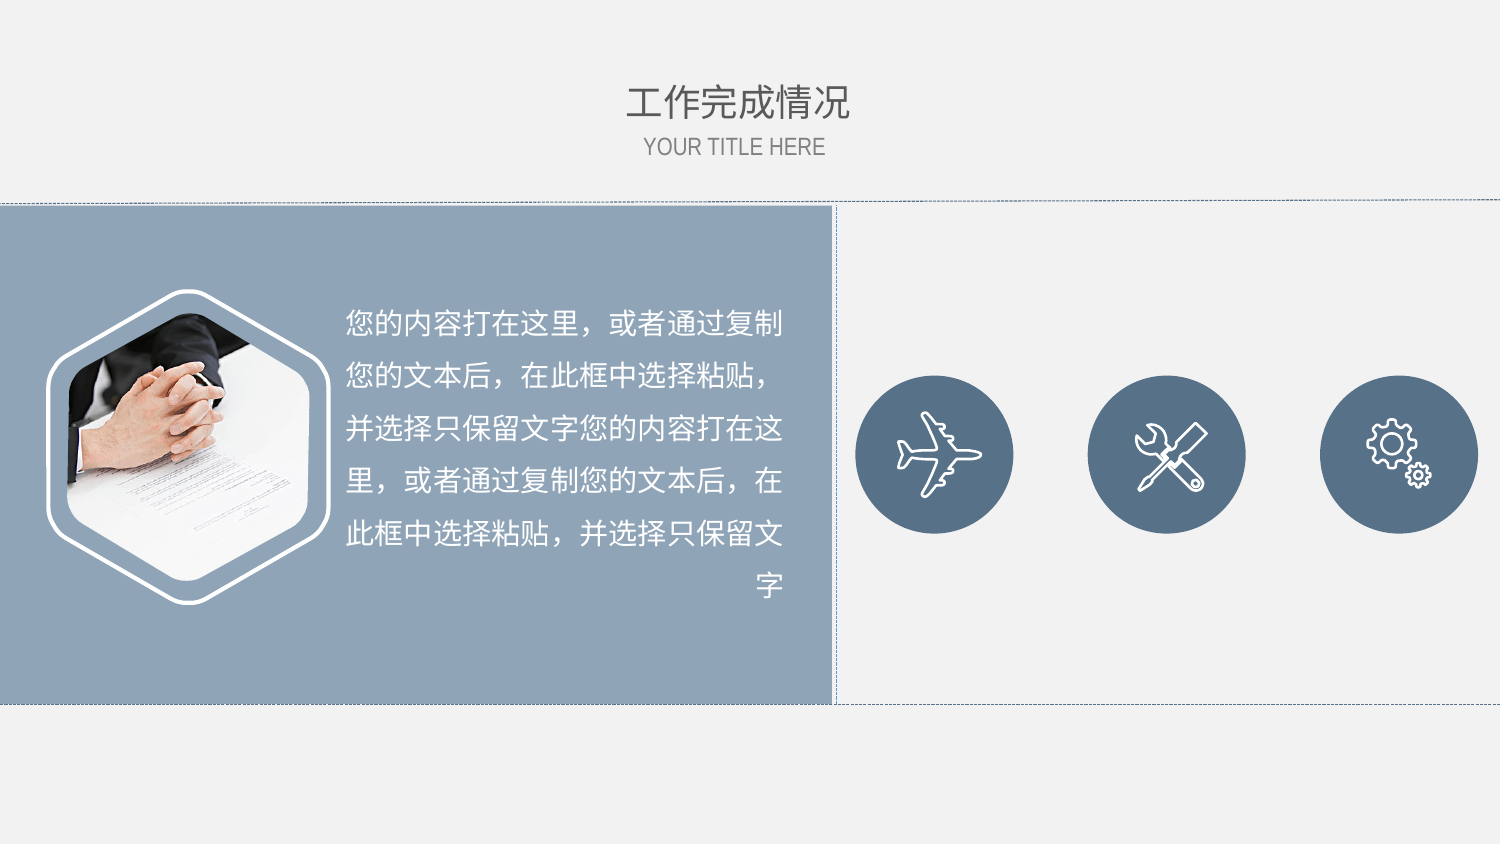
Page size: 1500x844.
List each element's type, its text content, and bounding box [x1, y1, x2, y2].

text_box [855, 375, 1014, 534]
text_box [0, 204, 833, 704]
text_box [1320, 375, 1479, 534]
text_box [1087, 375, 1246, 534]
text_box 您的内容打在这里，或者通过复制您的文本后，在此框中选择粘贴，并选择只保留文字您的内容打在这里，或者通过复制您的文本后，在此框中选择粘贴，并选择只保留文字 [322, 280, 799, 610]
text_box YOUR TITLE HERE [626, 123, 843, 169]
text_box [0, 199, 1500, 204]
text_box 工作完成情况 [569, 71, 907, 132]
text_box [48, 291, 329, 603]
